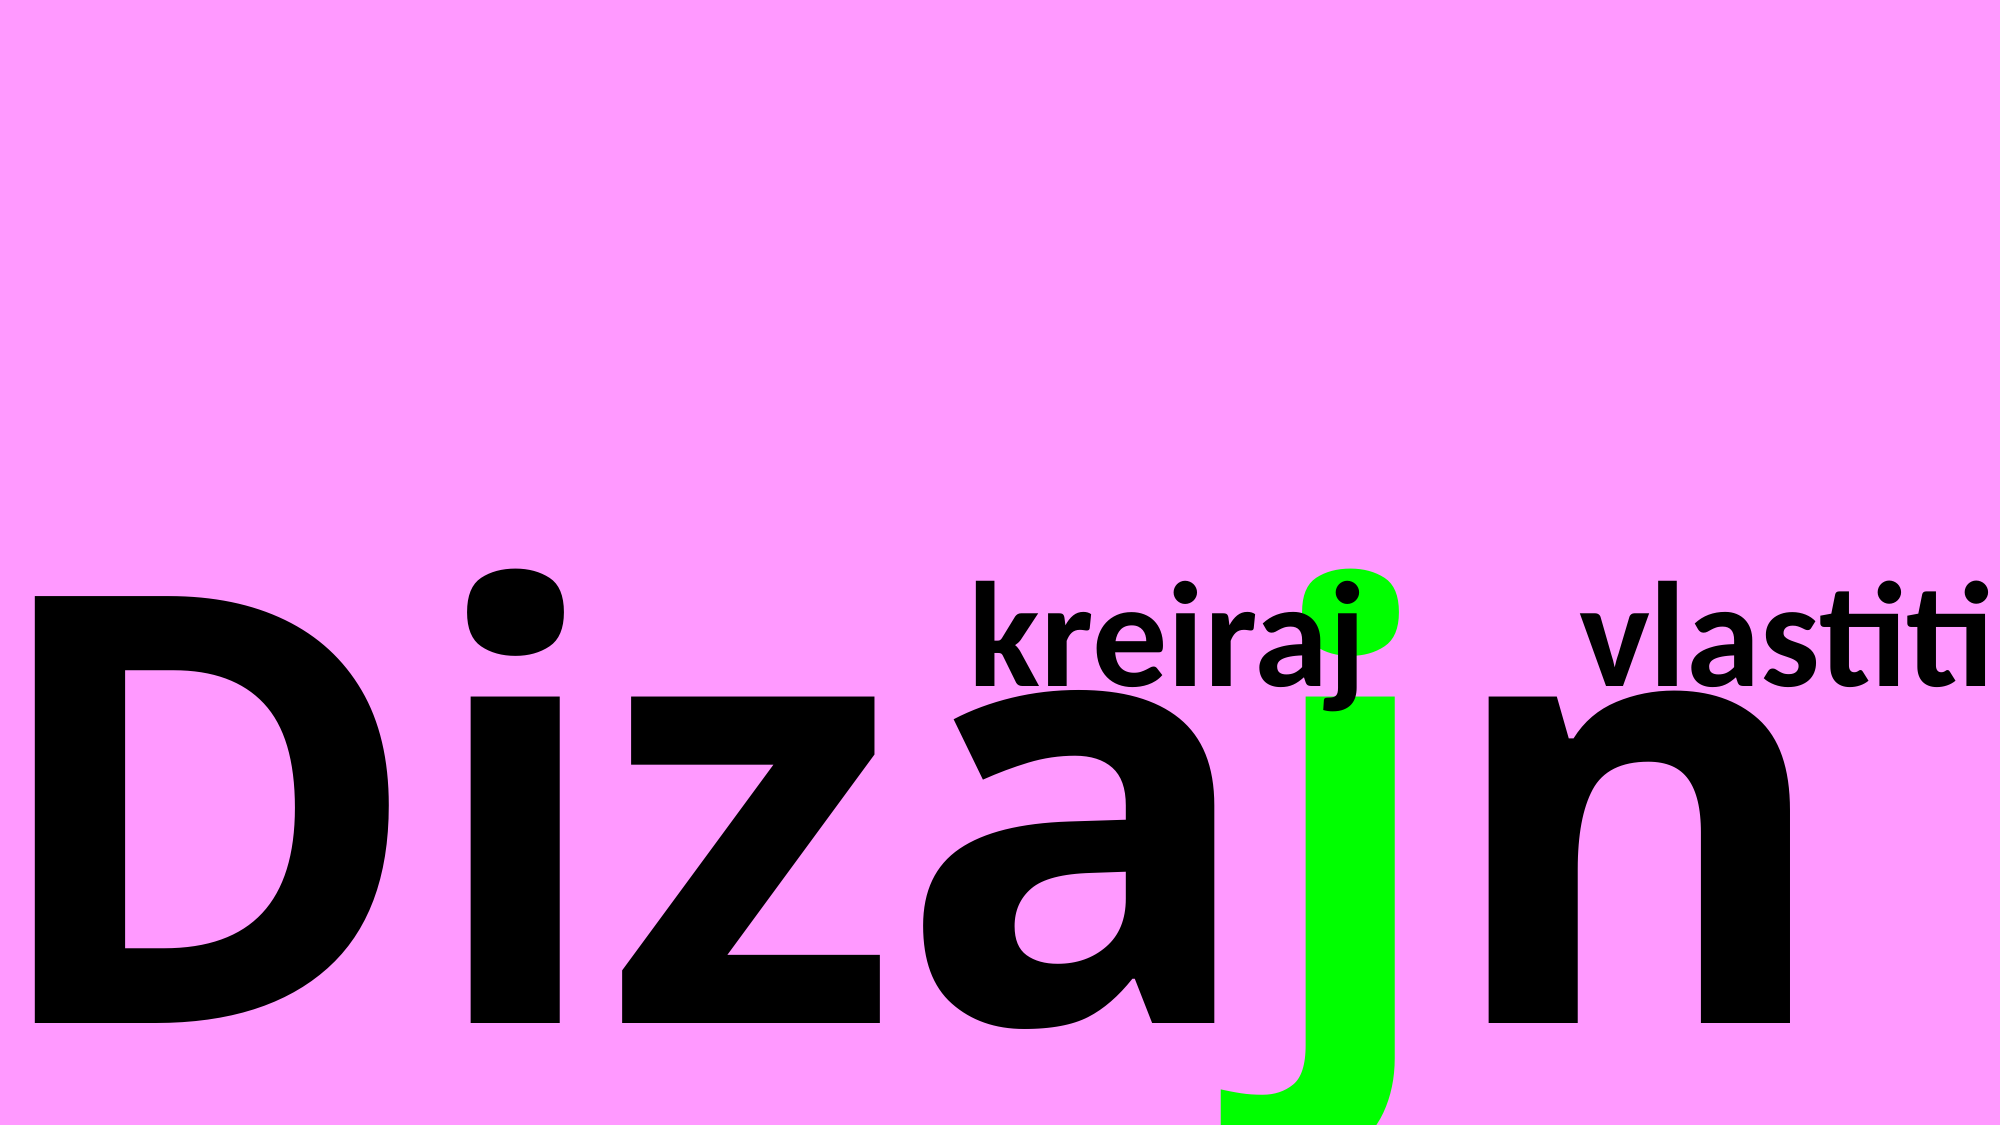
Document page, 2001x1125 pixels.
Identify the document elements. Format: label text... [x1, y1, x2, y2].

text_box vlastiti [1564, 528, 2000, 724]
text_box Dizajn [0, 418, 2000, 1125]
text_box kreiraj [953, 528, 1564, 724]
